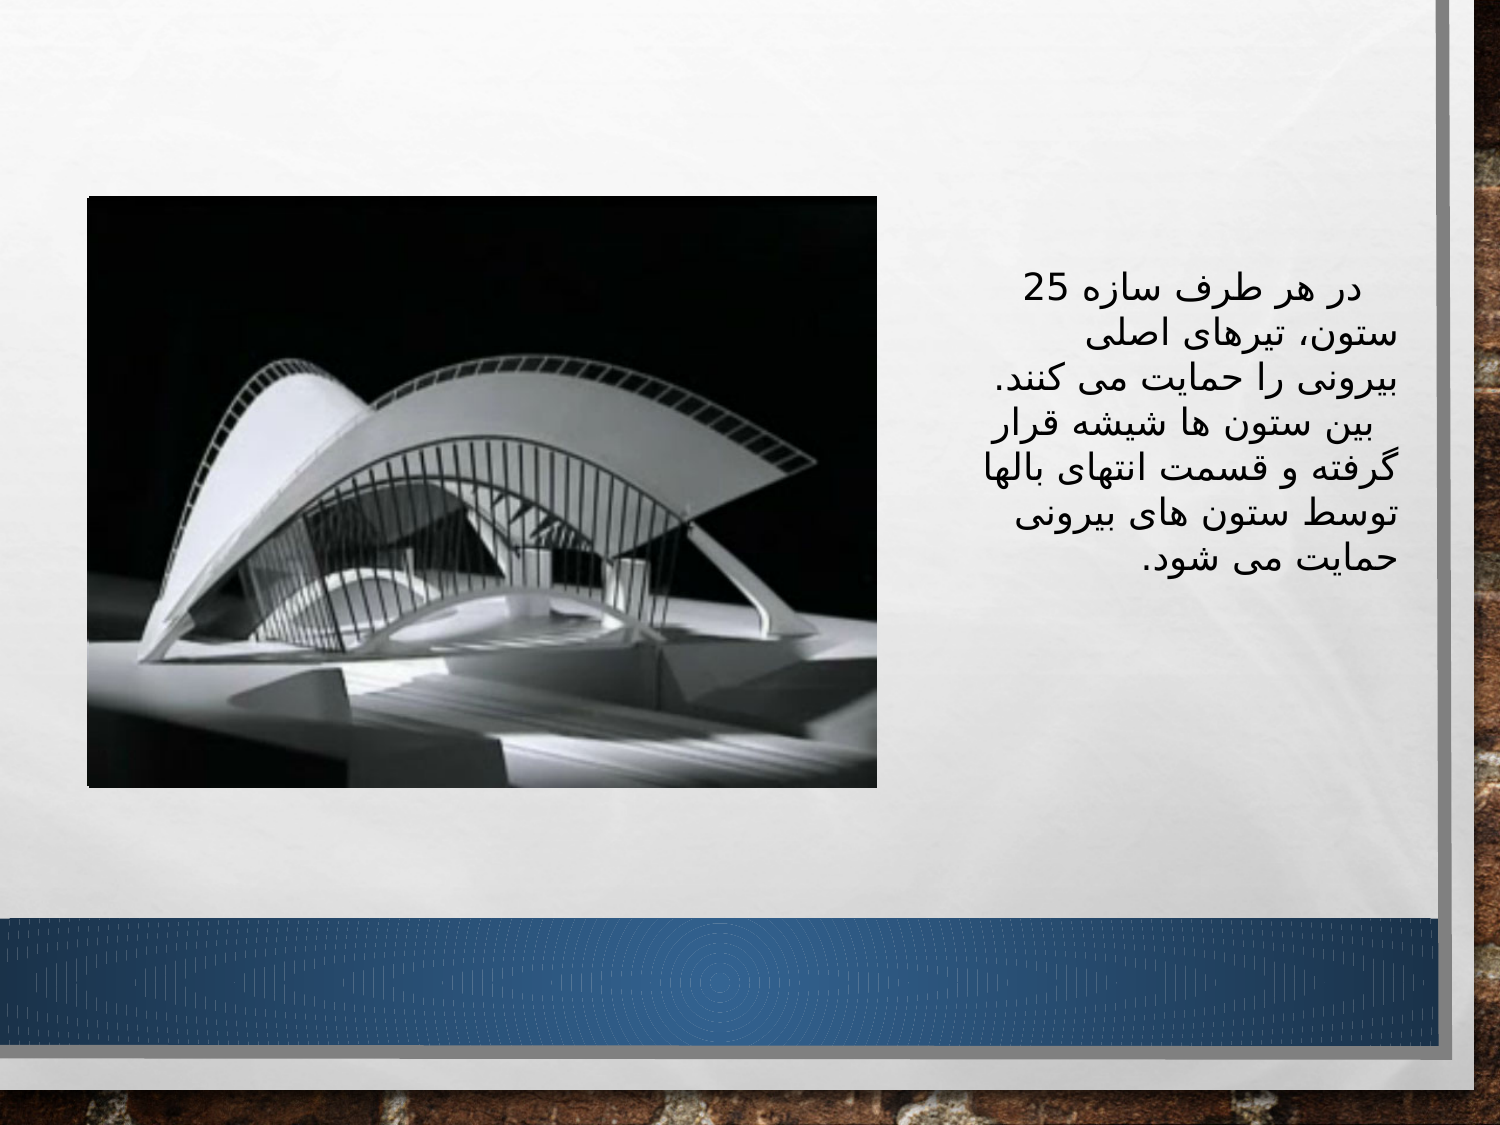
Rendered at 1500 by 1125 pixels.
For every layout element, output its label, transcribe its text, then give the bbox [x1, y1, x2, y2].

text_box در هر طرف سازه 25 ستون، تیرهای اصلی بیرونی را حمایت می کنند. بین ستون ها شیشه قرار گرفته و قسمت انتهای بالها توسط ستون های بیرونی حمایت می شود. [956, 255, 1414, 586]
picture [0, 0, 1500, 1125]
picture [86, 196, 877, 788]
